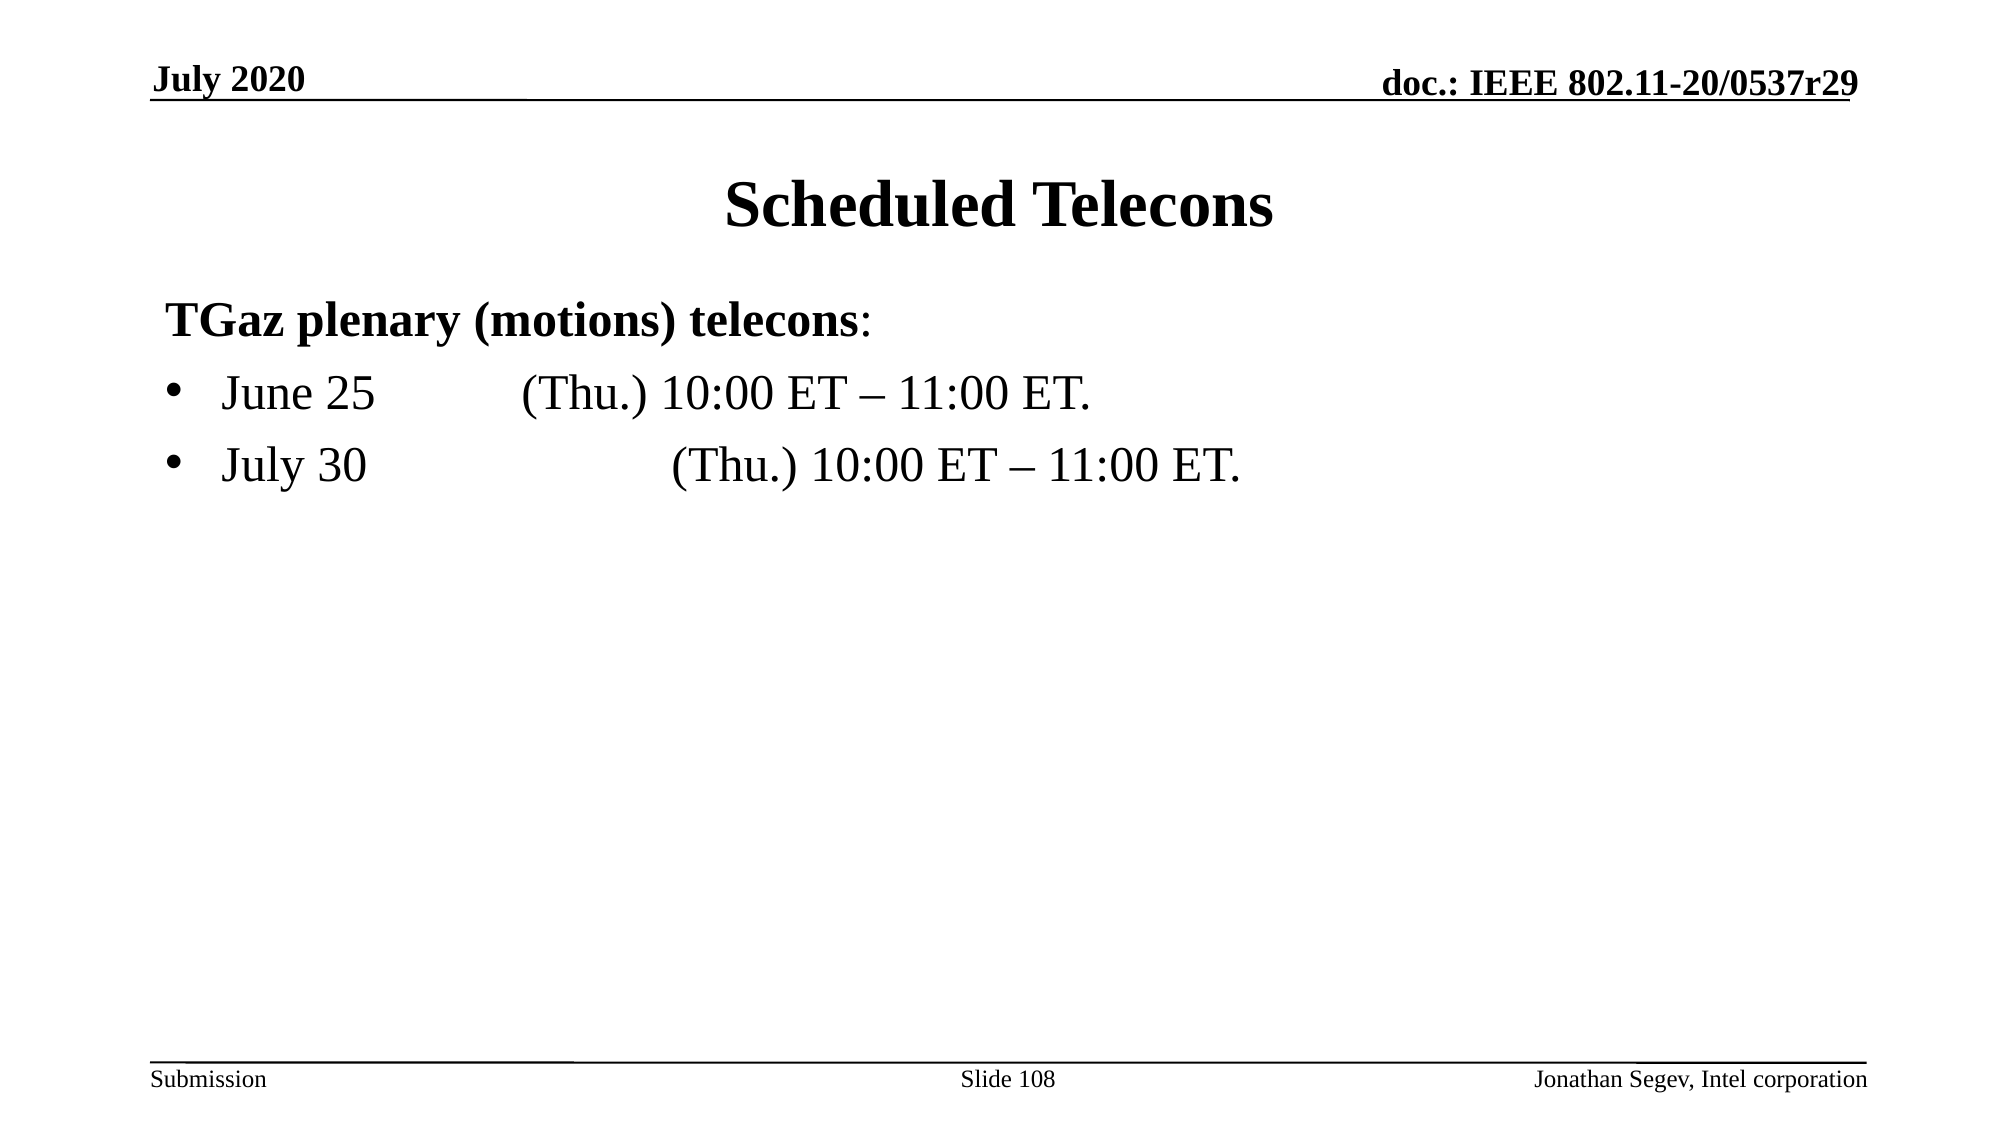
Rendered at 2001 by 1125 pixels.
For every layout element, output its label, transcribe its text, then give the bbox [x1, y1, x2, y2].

slide_number Slide 108 [950, 1061, 1067, 1123]
list TGaz plenary (motions) telecons: June 25 (Thu.) 10:00 ET – 11:00 ET. July 30 (Thu.) 10:00 ET – 11:00 ET. [149, 278, 1850, 670]
footer Jonathan Segev, Intel corporation [1171, 1061, 1869, 1093]
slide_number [152, 54, 563, 100]
title Scheduled Telecons [149, 112, 1850, 278]
